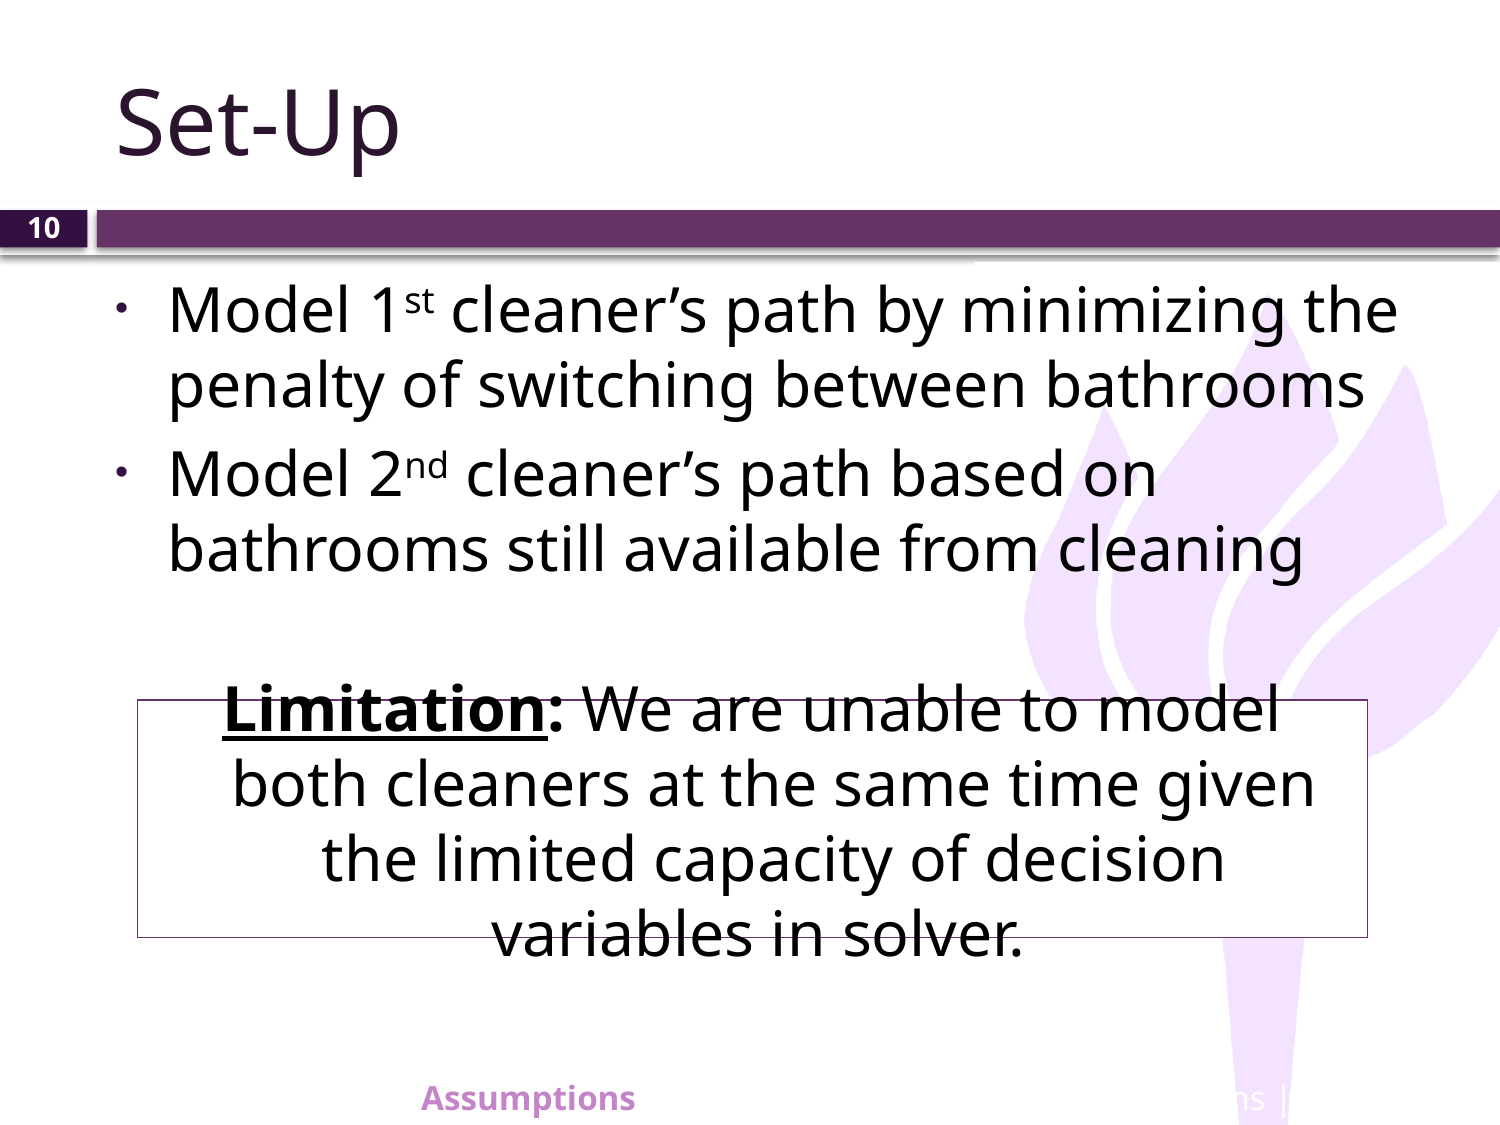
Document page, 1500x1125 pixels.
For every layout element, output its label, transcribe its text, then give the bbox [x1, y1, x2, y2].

title Set-Up [100, 37, 1438, 200]
list Model 1st cleaner’s path by minimizing the penalty of switching between bathrooms Model 2nd cleaner’s path based on bathrooms still available from cleaning [100, 262, 973, 1000]
text_box Background | Objective | Assumptions | Model | Findings | Recommendations | Benefits [0, 1069, 968, 1125]
text_box Limitation: We are unable to model both cleaners at the same time given the limited capacity of decision variables in solver. [137, 699, 968, 938]
picture [974, 262, 1500, 1125]
slide_number 10 [0, 208, 88, 249]
